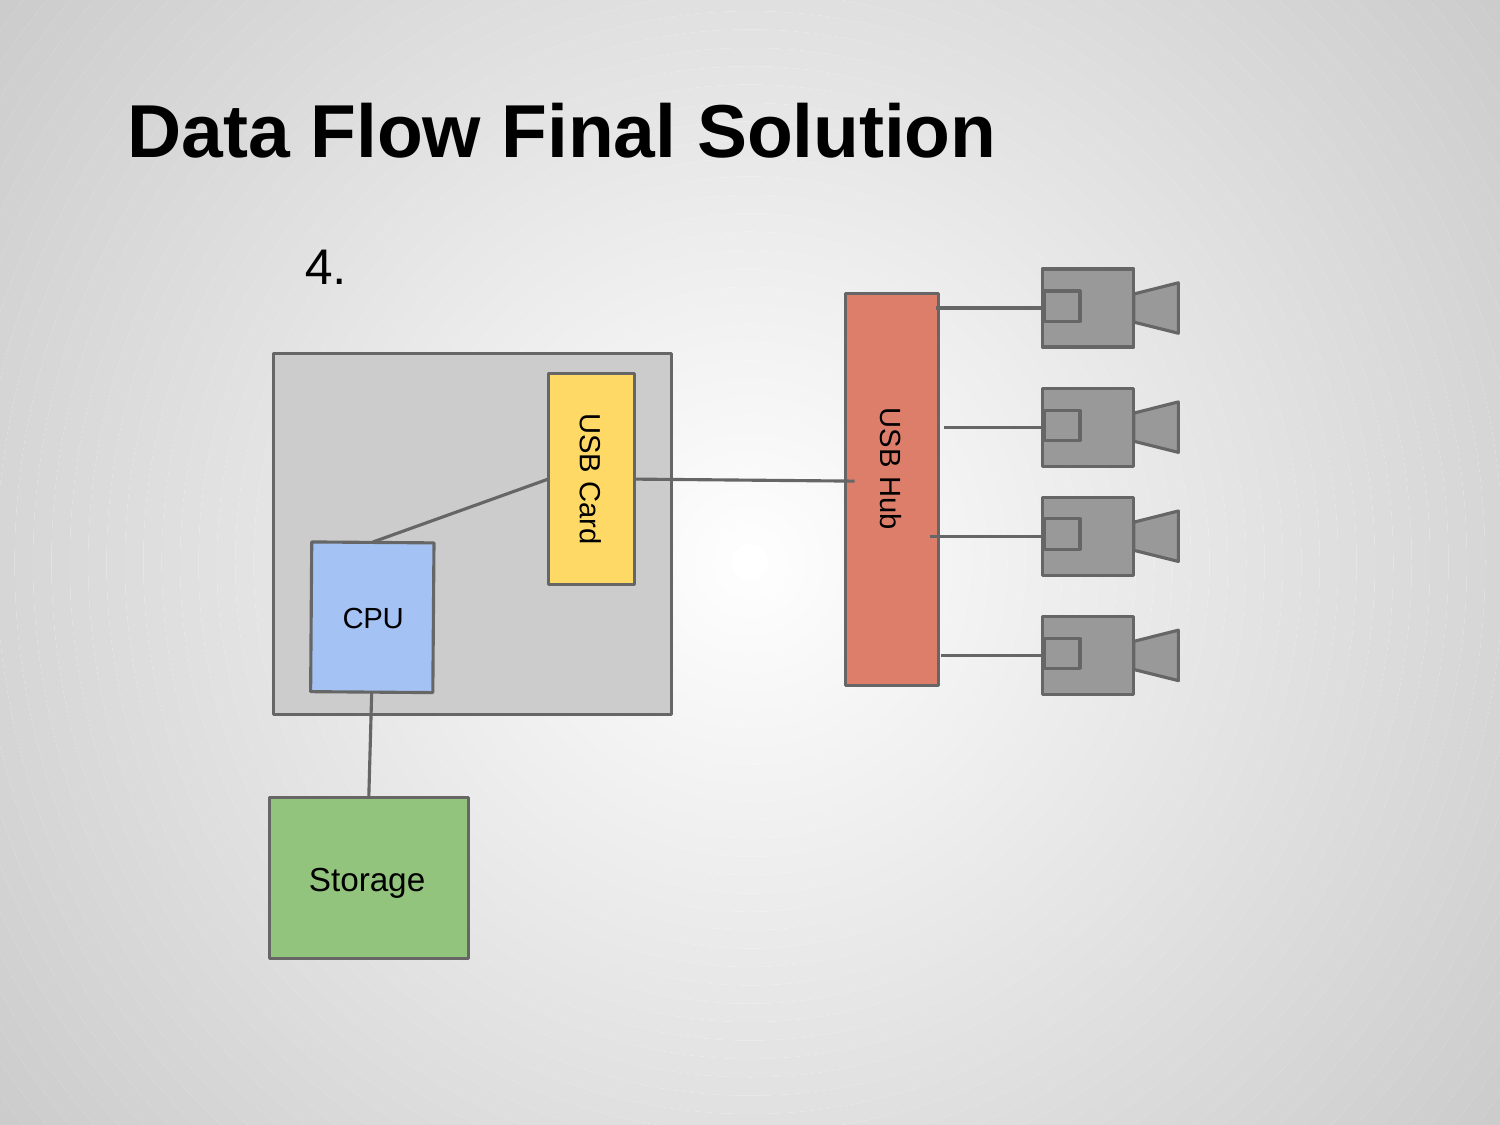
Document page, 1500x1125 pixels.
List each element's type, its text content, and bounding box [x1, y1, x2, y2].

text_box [634, 478, 855, 482]
text_box 4. [289, 219, 406, 312]
text_box USB Hub [845, 293, 939, 686]
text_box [1041, 268, 1179, 467]
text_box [1041, 496, 1179, 695]
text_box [291, 334, 653, 734]
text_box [368, 684, 372, 798]
text_box Storage [269, 797, 469, 959]
title Data Flow Final Solution [75, 0, 1425, 188]
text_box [372, 478, 549, 550]
